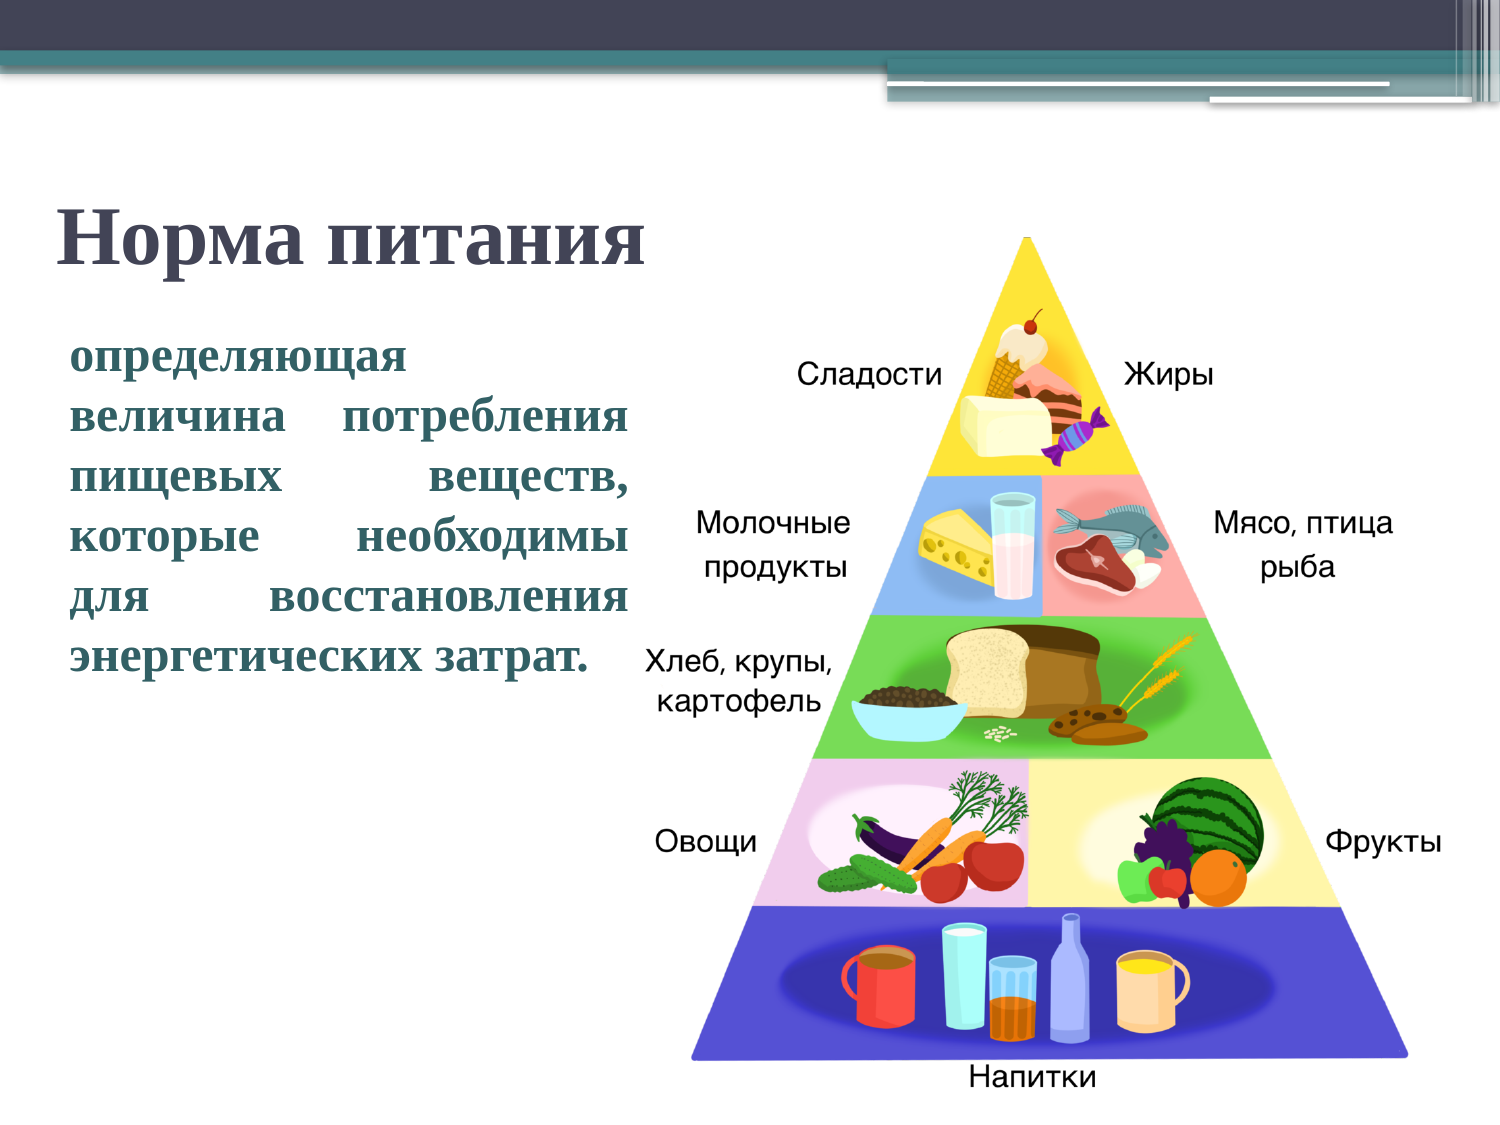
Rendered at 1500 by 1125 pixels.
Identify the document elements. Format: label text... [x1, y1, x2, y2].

title Норма питания [41, 149, 691, 314]
list определяющая величина потребления пищевых веществ, которые необходимы для восстановления энергетических затрат. [36, 314, 593, 1083]
picture [600, 231, 1464, 1095]
